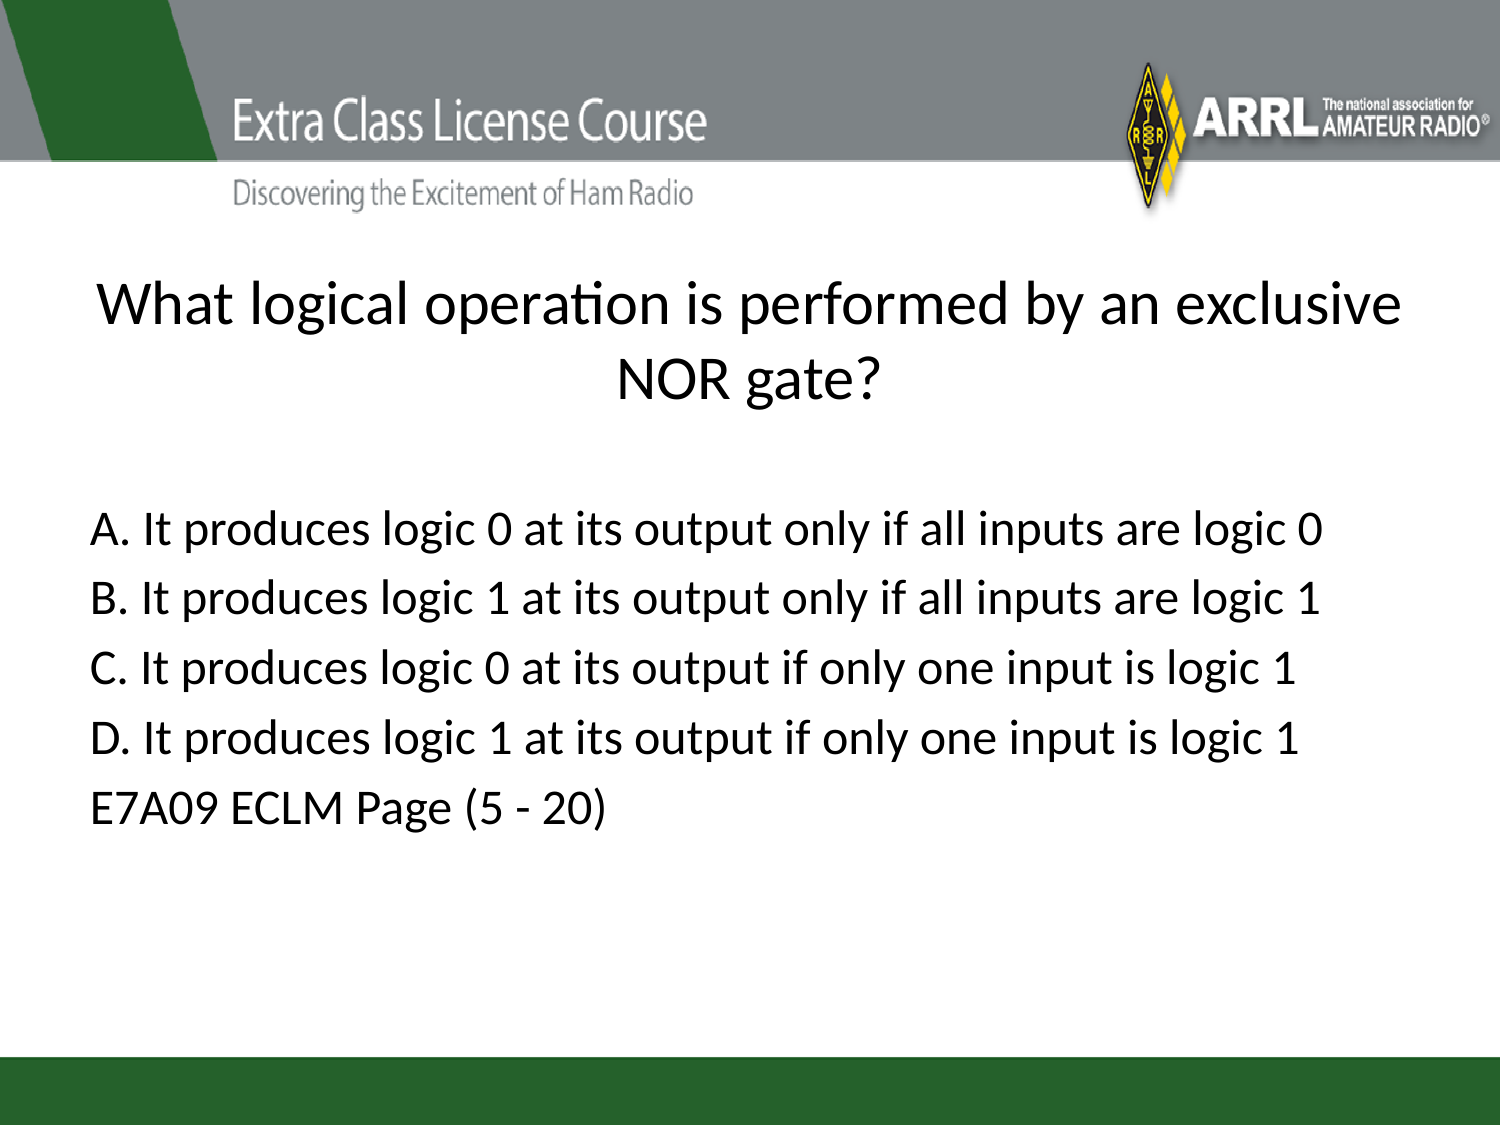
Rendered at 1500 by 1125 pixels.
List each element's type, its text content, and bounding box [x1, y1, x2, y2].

list A. It produces logic 0 at its output only if all inputs are logic 0 B. It produces logic 1 at its output only if all inputs are logic 1 C. It produces logic 0 at its output if only one input is logic 1 D. It produces logic 1 at its output if only one input is logic 1 E7A09 ECLM Page (5 - 20) [75, 487, 1425, 1005]
title What logical operation is performed by an exclusive NOR gate? [75, 254, 1425, 435]
picture [0, 0, 1500, 1125]
